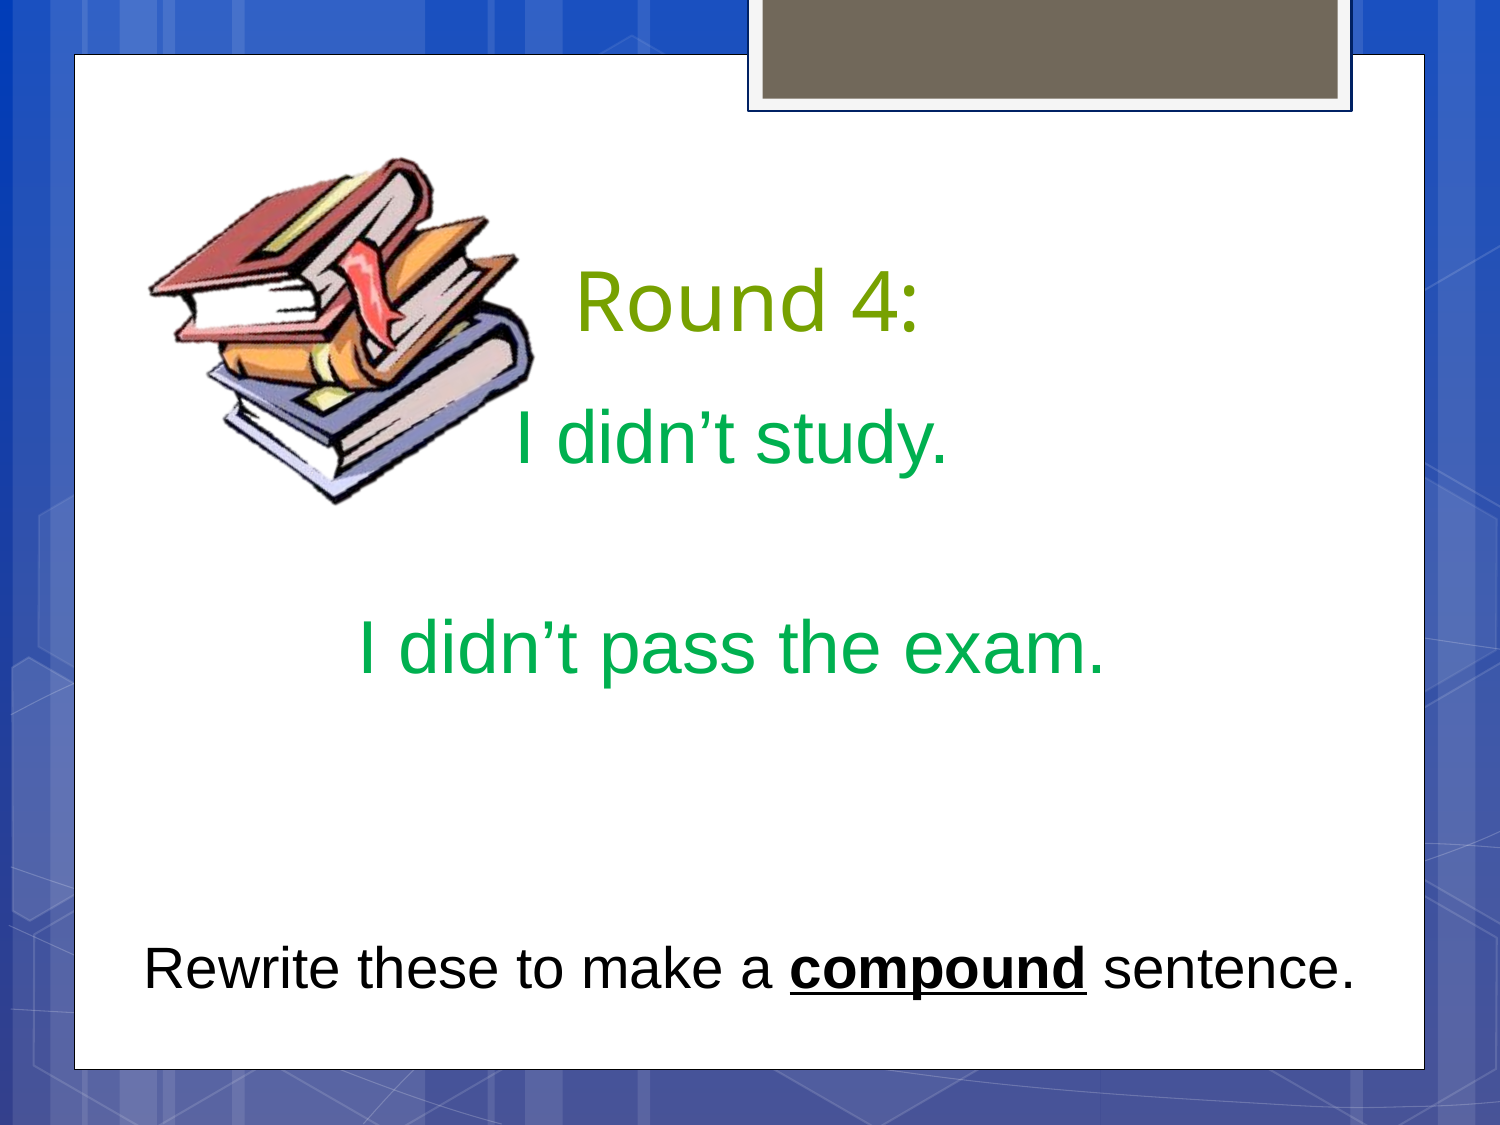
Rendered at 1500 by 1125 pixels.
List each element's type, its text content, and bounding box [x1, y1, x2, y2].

text_box Rewrite these to make a compound sentence. [87, 923, 1413, 1009]
list I didn’t study. I didn’t pass the exam. [171, 381, 1283, 923]
title Round 4: [559, 168, 1324, 357]
picture [113, 76, 616, 569]
